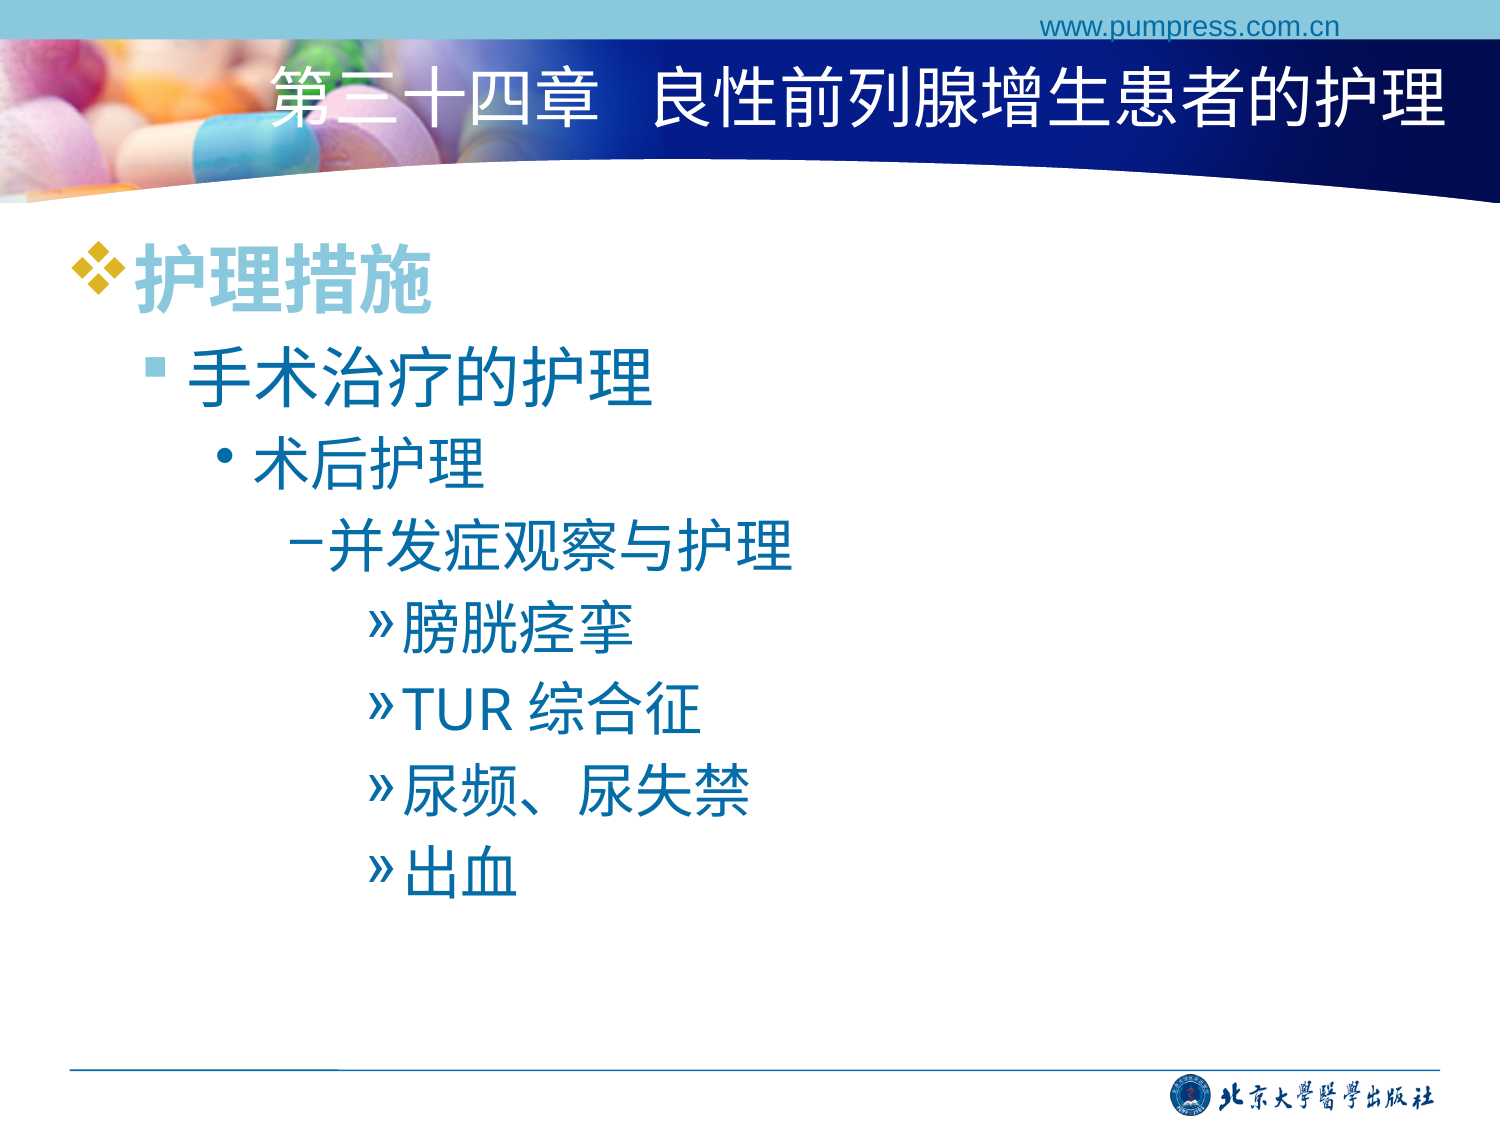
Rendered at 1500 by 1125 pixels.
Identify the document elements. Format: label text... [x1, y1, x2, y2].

slide_number www.pumpress.com.cn [1025, 0, 1463, 38]
picture [1170, 1074, 1436, 1118]
picture [0, 40, 1500, 203]
list 护理措施 手术治疗的护理 术后护理 并发症观察与护理 膀胱痉挛 TUR综合征 尿频、尿失禁 出血 [49, 224, 1463, 1026]
title 第三十四章 良性前列腺增生患者的护理 [137, 49, 1463, 143]
